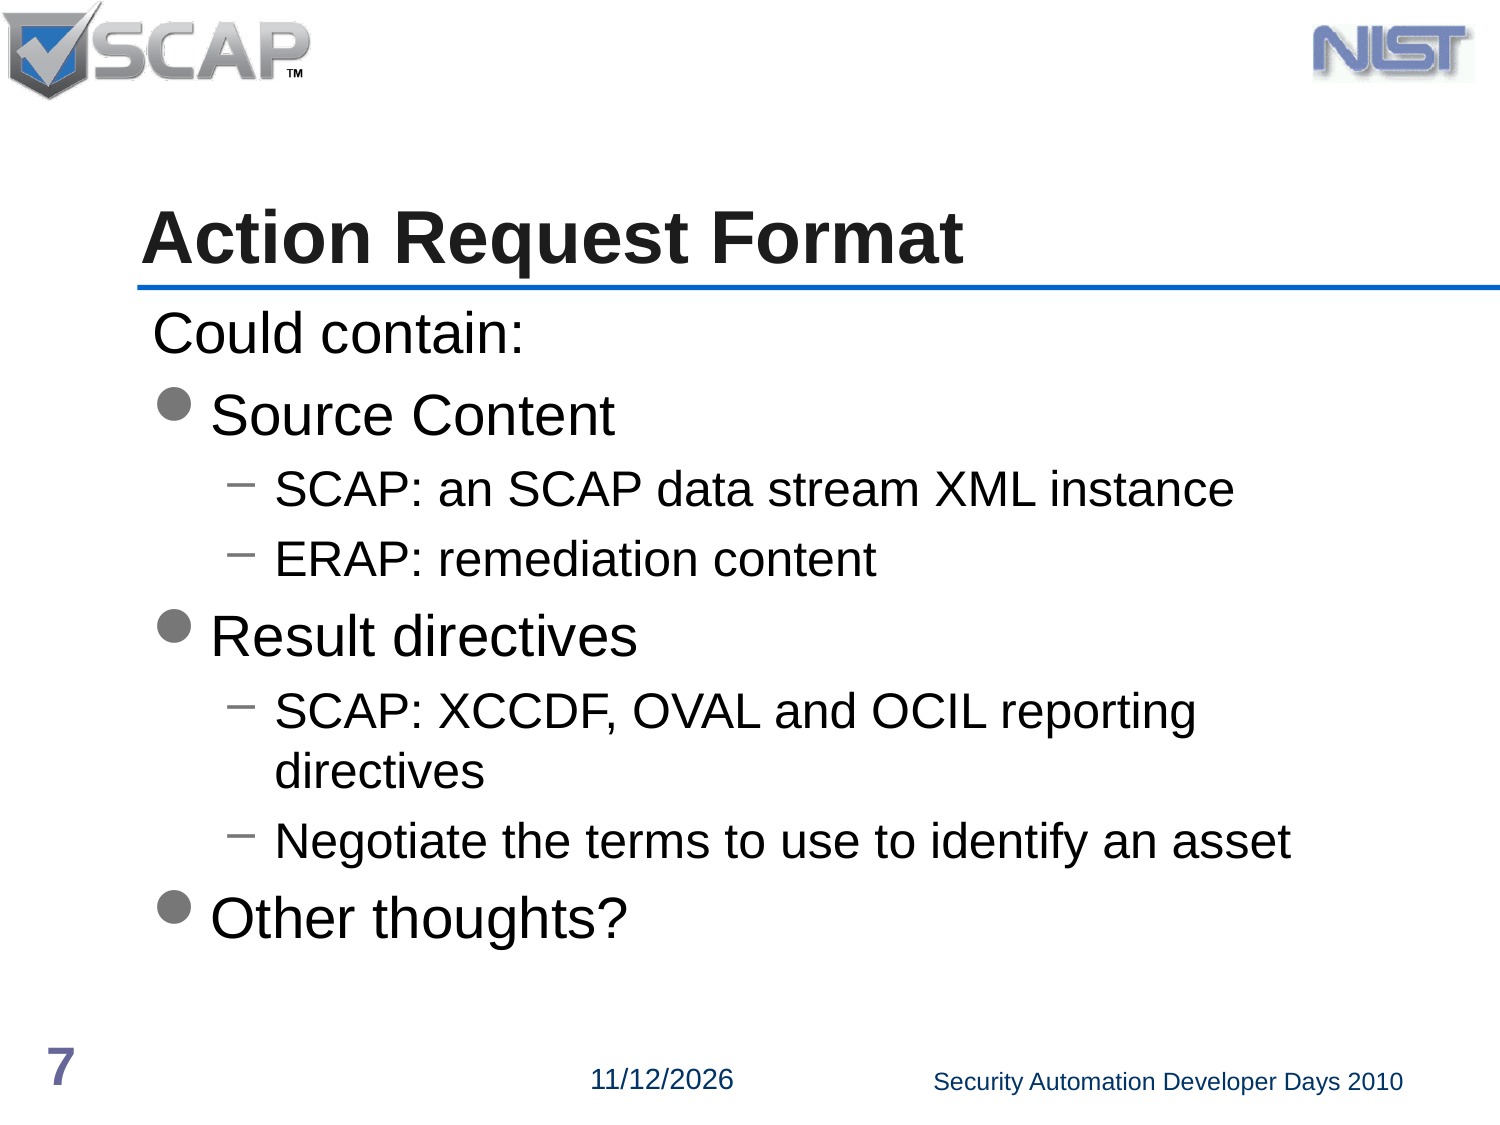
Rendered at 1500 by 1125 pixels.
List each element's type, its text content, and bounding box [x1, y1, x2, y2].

footer Security Automation Developer Days 2010 [912, 1024, 1426, 1104]
title Action Request Format [124, 99, 1426, 288]
slide_number 7 [13, 1023, 111, 1105]
picture [0, 0, 313, 103]
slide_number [399, 1024, 750, 1104]
picture [1312, 24, 1475, 83]
list Could contain: Source Content SCAP: an SCAP data stream XML instance ERAP: remediation content Result directives SCAP: XCCDF, OVAL and OCIL reporting directives Negotiate the terms to use to identify an asset Other thoughts? [137, 287, 1400, 1026]
